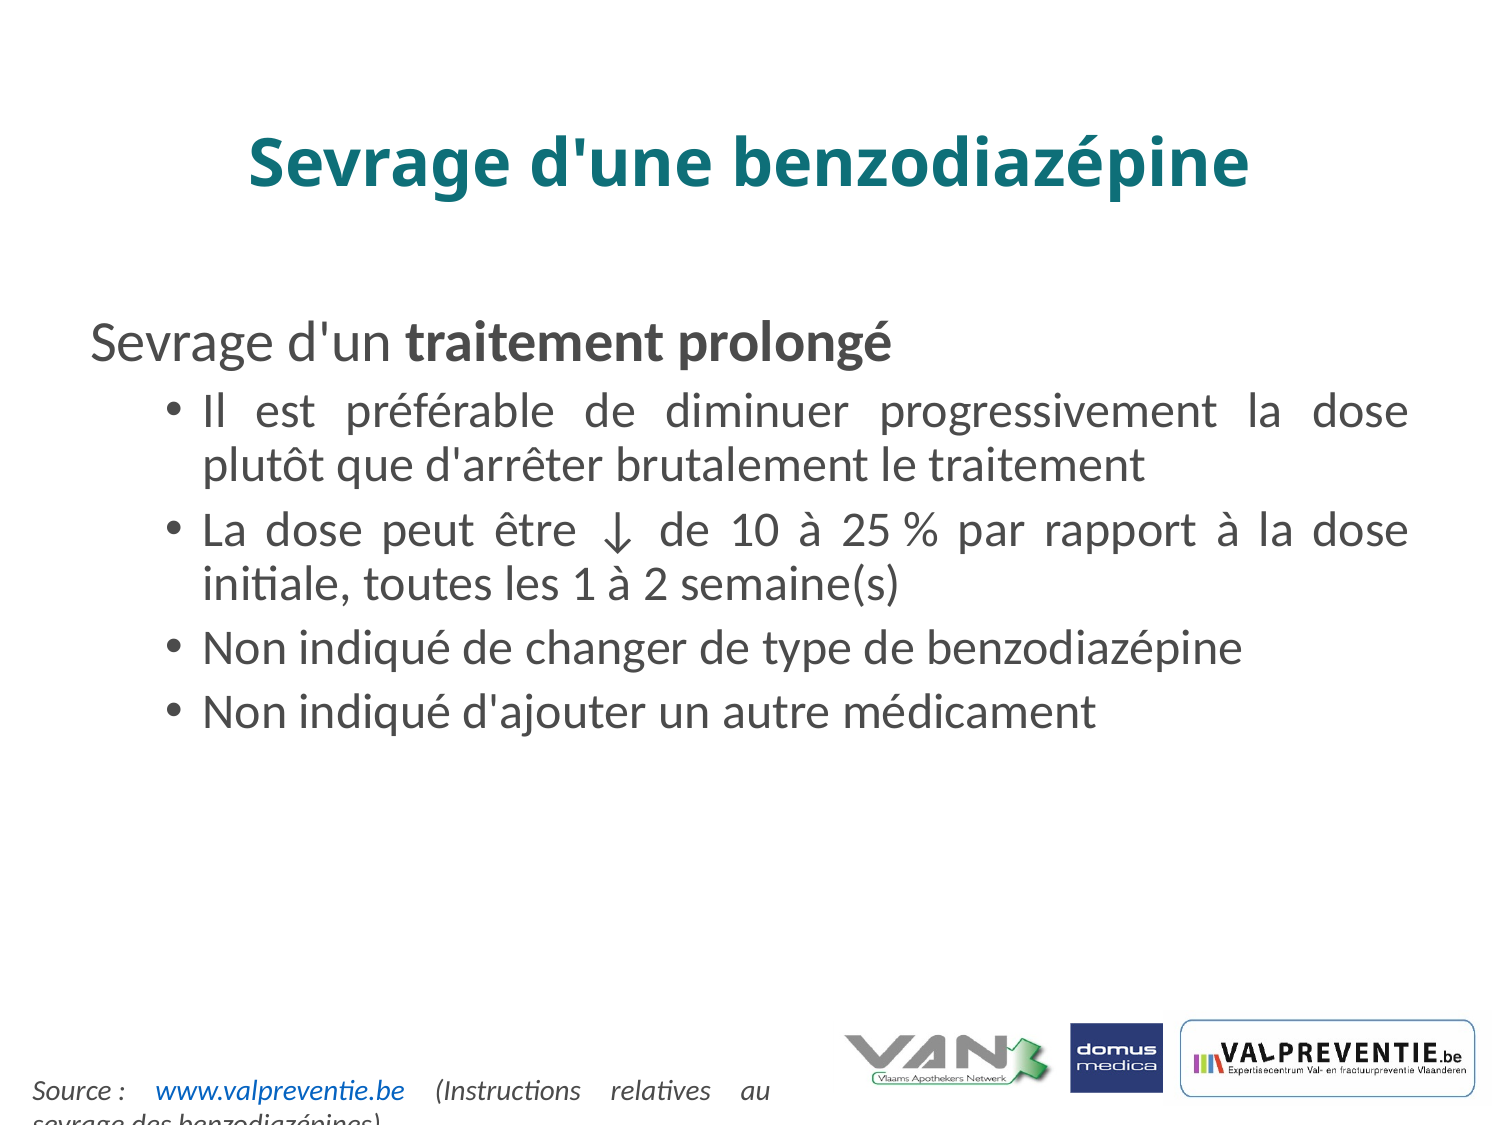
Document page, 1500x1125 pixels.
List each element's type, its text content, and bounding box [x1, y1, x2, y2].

text_box Sevrage d'une benzodiazépine [52, 99, 1448, 220]
picture [833, 1010, 1492, 1106]
list Sevrage d'un traitement prolongé Il est préférable de diminuer progressivement la dose plutôt que d'arrêter brutalement le traitement La dose peut être ↓ de 10 à 25 % par rapport à la dose initiale, toutes les 1 à 2 semaine(s) Non indiqué de changer de type de benzodiazépine Non indiqué d'ajouter un autre médicament [75, 303, 1425, 1089]
text_box Source : www.valpreventie.be (Instructions relatives au sevrage des benzodiazépines) [17, 1063, 786, 1125]
